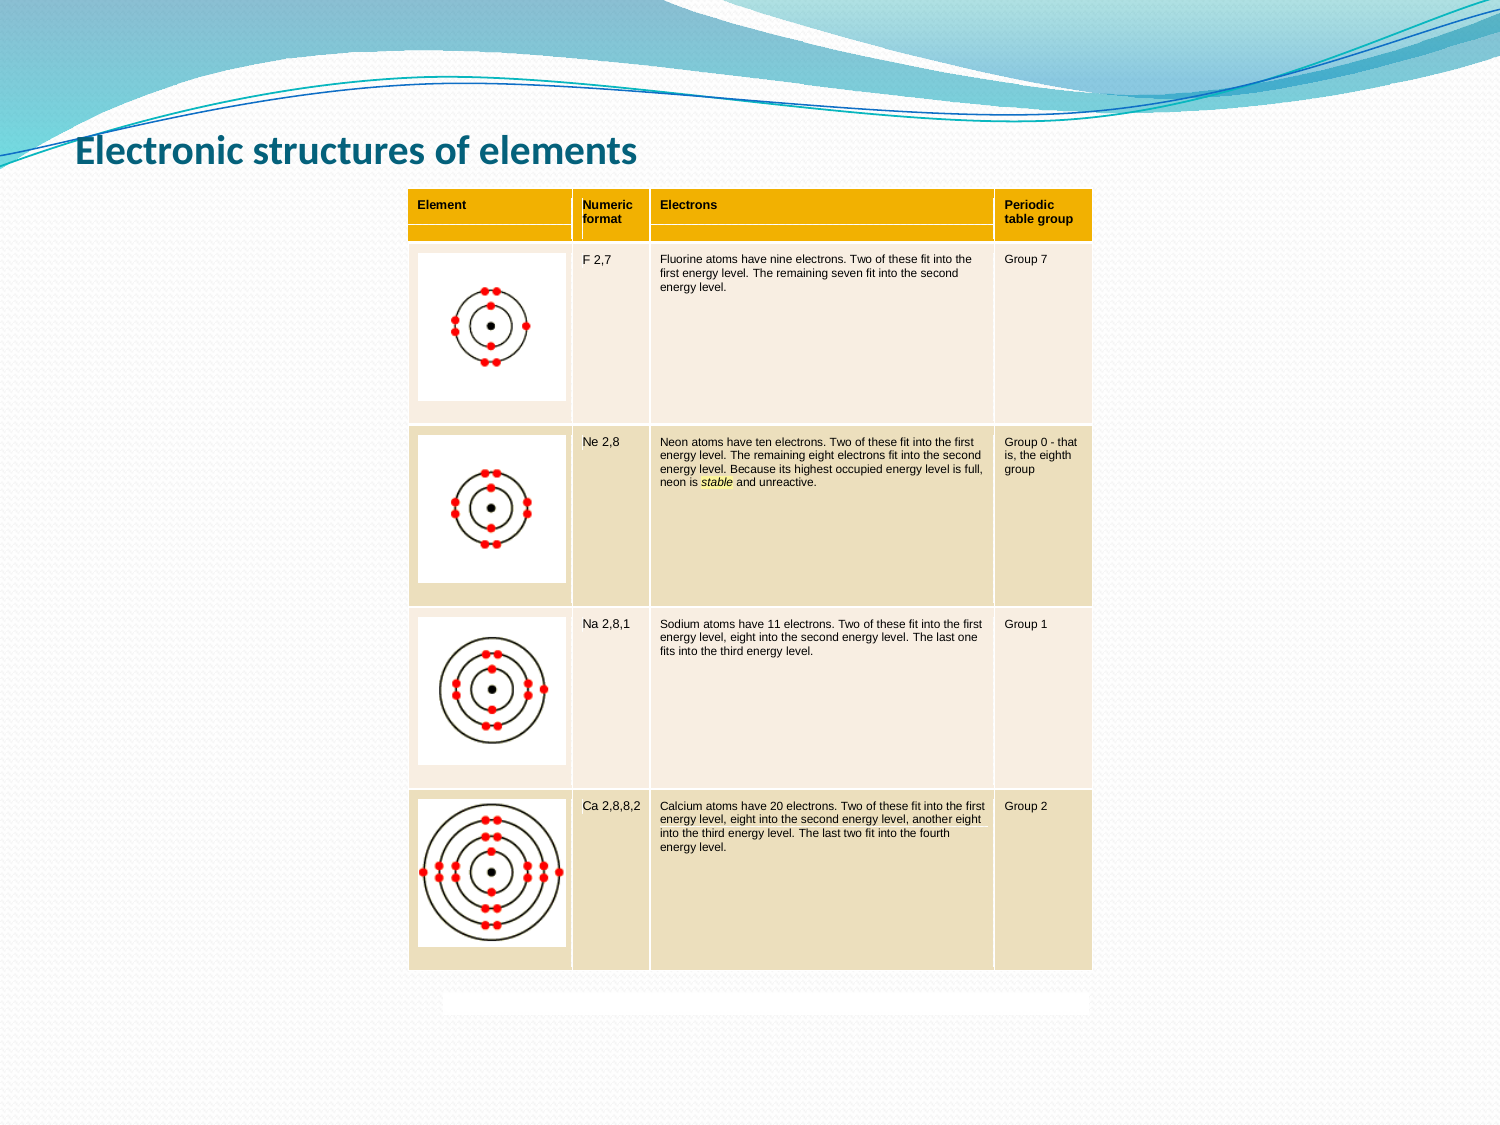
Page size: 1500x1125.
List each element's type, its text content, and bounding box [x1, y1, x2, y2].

title Electronic structures of elements [75, 115, 1425, 223]
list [405, 187, 1095, 1038]
